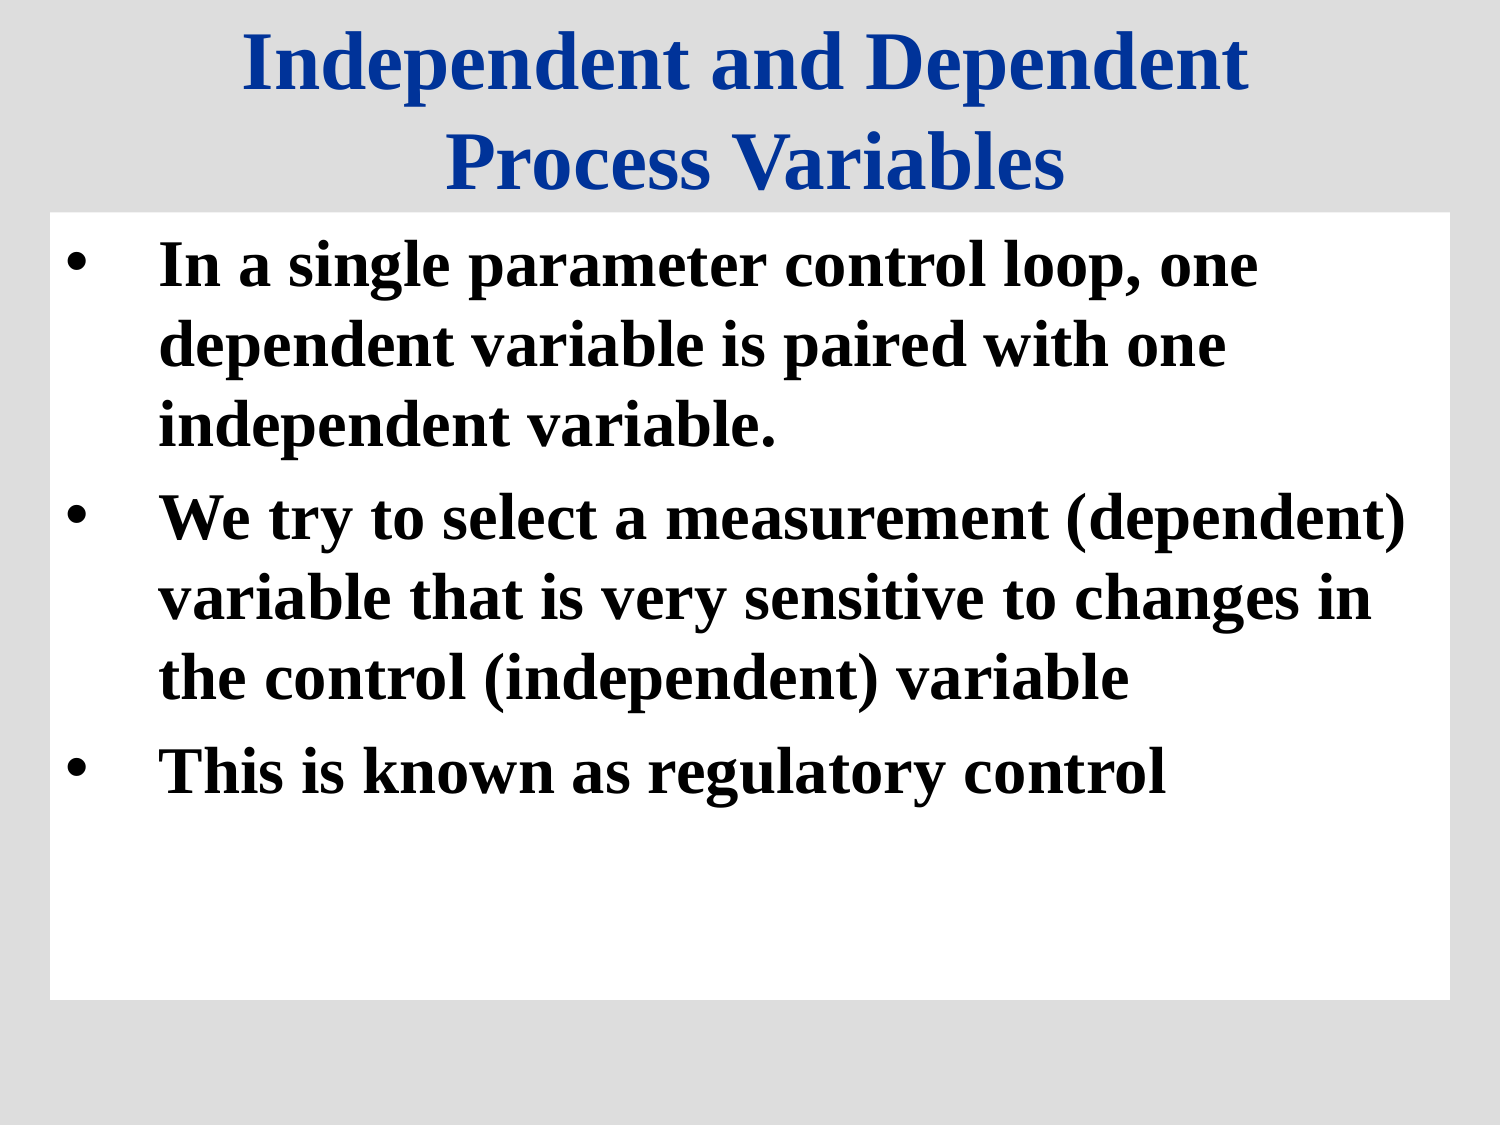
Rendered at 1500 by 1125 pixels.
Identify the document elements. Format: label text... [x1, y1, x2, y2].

title Independent and Dependent Process Variables [50, 24, 1463, 188]
subtitle In a single parameter control loop, one dependent variable is paired with one independent variable. We try to select a measurement (dependent) variable that is very sensitive to changes in the control (independent) variable This is known as regulatory control [50, 212, 1450, 1000]
